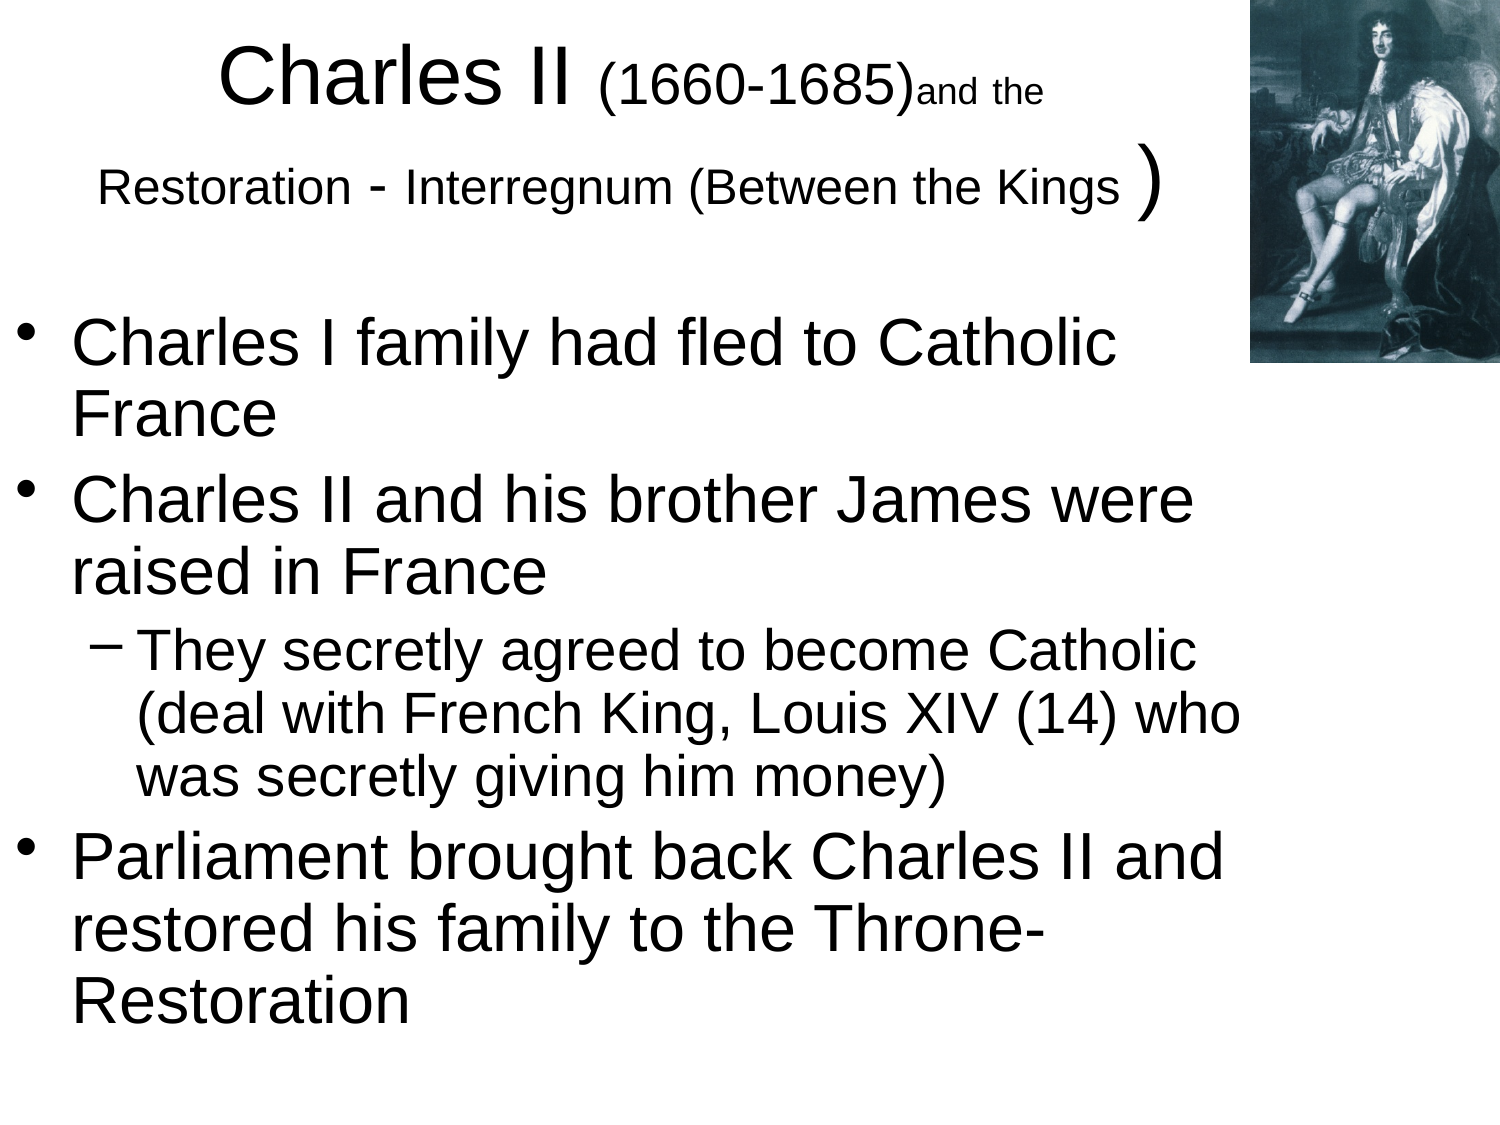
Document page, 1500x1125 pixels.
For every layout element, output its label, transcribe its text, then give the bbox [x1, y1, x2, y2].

title Charles II (1660-1685)and the Restoration - Interregnum (Between the Kings ) [74, 62, 1188, 181]
list Charles I family had fled to Catholic France Charles II and his brother James were raised in France They secretly agreed to become Catholic (deal with French King, Louis XIV (14) who was secretly giving him money) Parliament brought back Charles II and restored his family to the Throne- Restoration [0, 299, 1338, 1125]
picture [1249, 0, 1500, 363]
